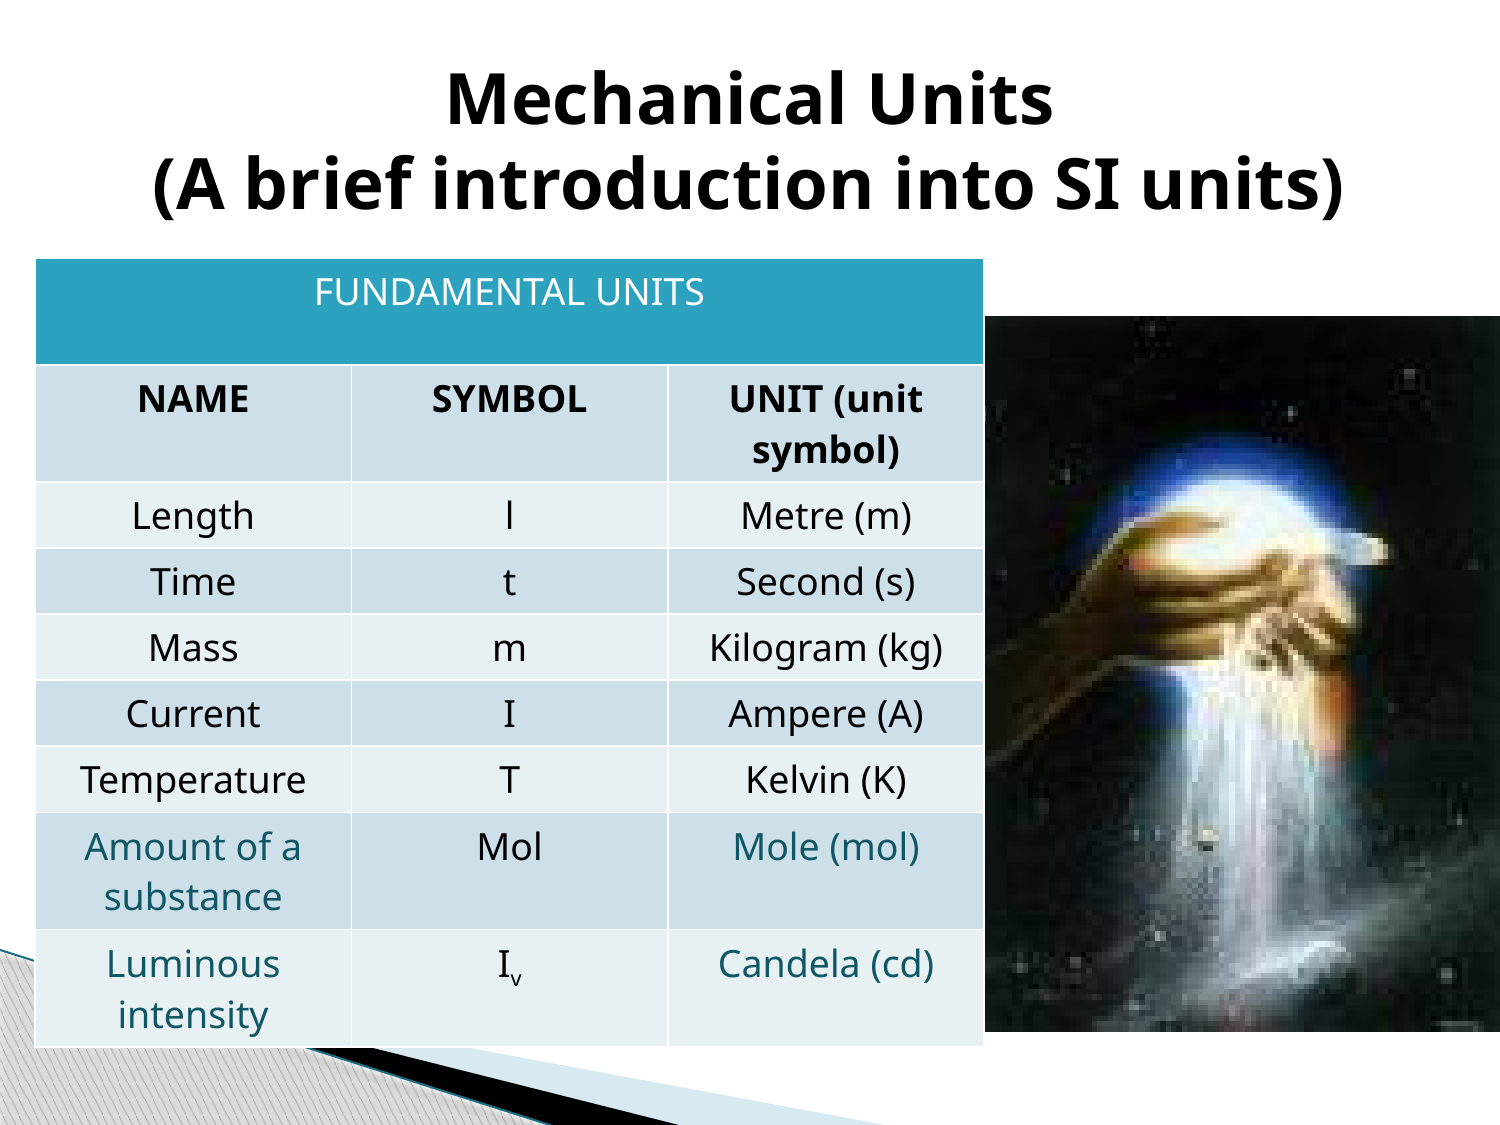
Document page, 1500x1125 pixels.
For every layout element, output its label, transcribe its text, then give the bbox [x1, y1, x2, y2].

table_cell Mole (mol) [669, 813, 959, 929]
table_cell Metre (m) [669, 483, 959, 547]
picture [964, 316, 1500, 1032]
table_cell Amount of a substance [36, 813, 351, 929]
table_cell Kelvin (K) [669, 747, 959, 812]
table_cell I [352, 681, 667, 745]
table_cell T [352, 747, 667, 812]
table_cell Temperature [36, 747, 351, 812]
table_cell Iv [352, 930, 667, 1046]
table_cell Time [36, 549, 351, 613]
table_cell Candela (cd) [669, 930, 983, 1046]
table_cell Mass [36, 615, 351, 679]
title Mechanical Units (A brief introduction into SI units) [75, 45, 1425, 233]
table_cell Second (s) [669, 549, 959, 613]
table_cell UNIT (unit symbol) [669, 366, 959, 481]
table_cell Mol [352, 813, 667, 929]
table_cell Length [36, 483, 351, 547]
table_cell Luminous intensity [36, 930, 351, 1046]
table_cell m [352, 615, 667, 679]
table_cell Kilogram (kg) [669, 615, 959, 679]
table_cell l [352, 483, 667, 547]
table_header FUNDAMENTAL UNITS [36, 259, 983, 364]
table_cell SYMBOL [352, 366, 667, 481]
table_cell Ampere (A) [669, 681, 959, 745]
table_cell NAME [36, 366, 351, 481]
table_cell t [352, 549, 667, 613]
table_cell Current [36, 681, 351, 745]
